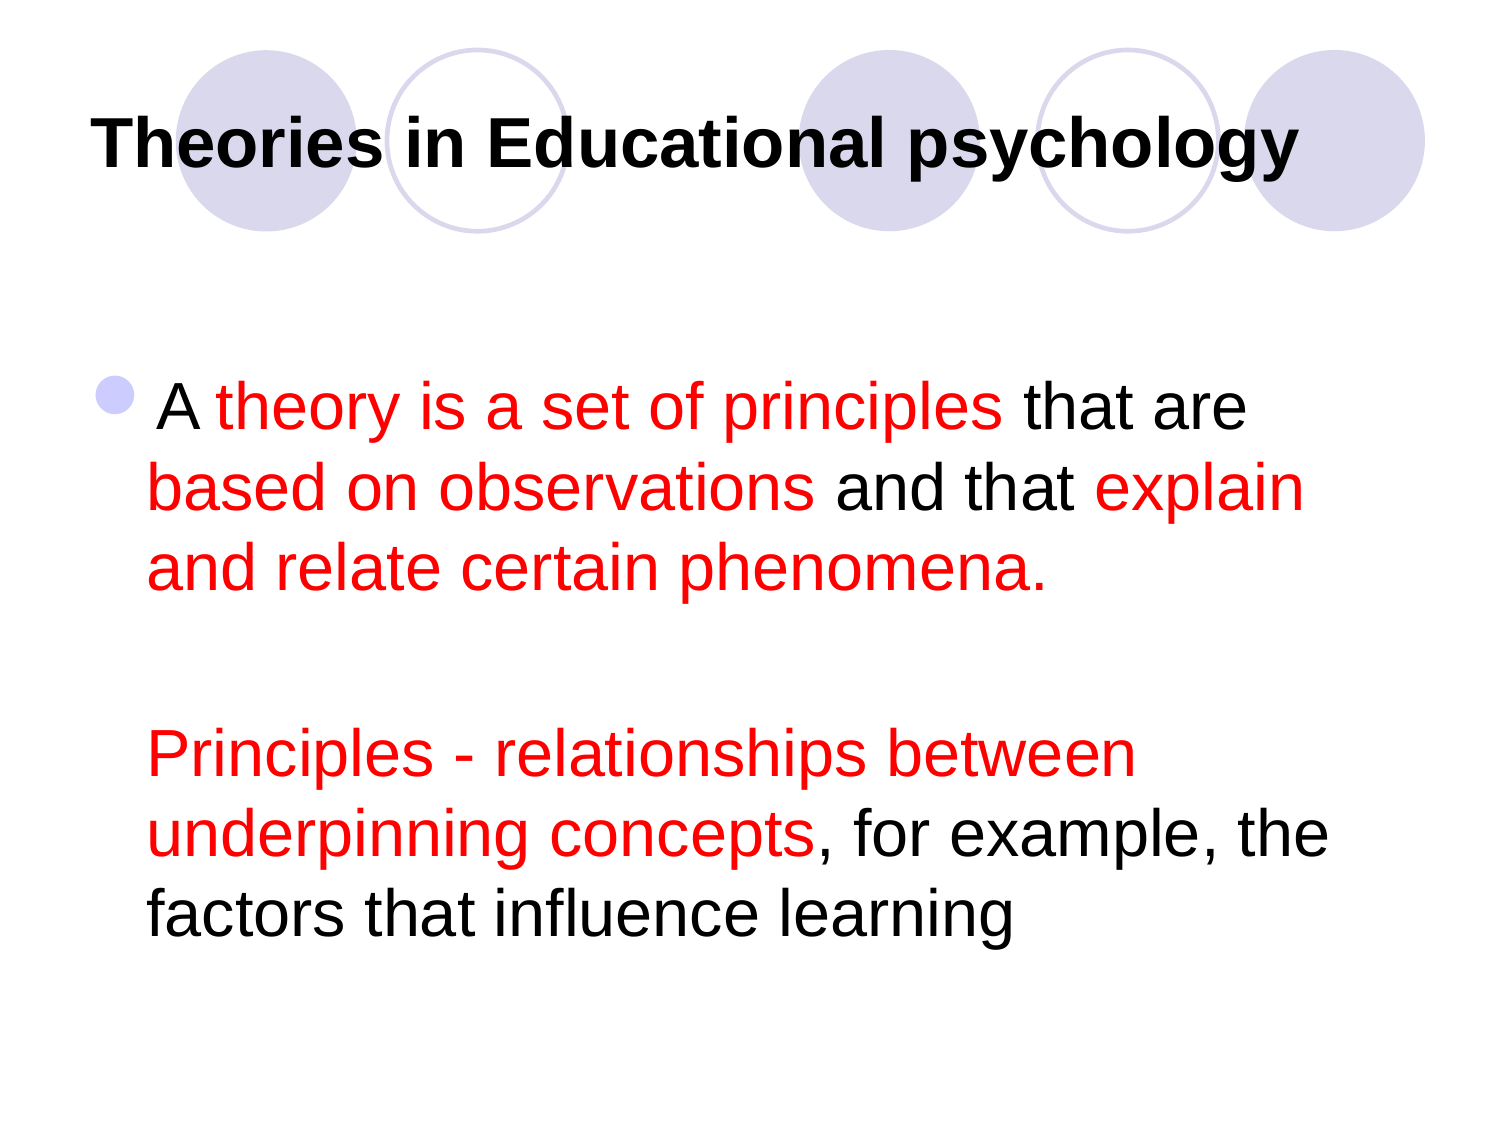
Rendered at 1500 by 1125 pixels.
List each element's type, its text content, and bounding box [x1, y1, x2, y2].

list A theory is a set of principles that are based on observations and that explain and relate certain phenomena. Principles - relationships between underpinning concepts, for example, the factors that influence learning [74, 262, 1426, 1006]
title Theories in Educational psychology [74, 44, 1426, 233]
